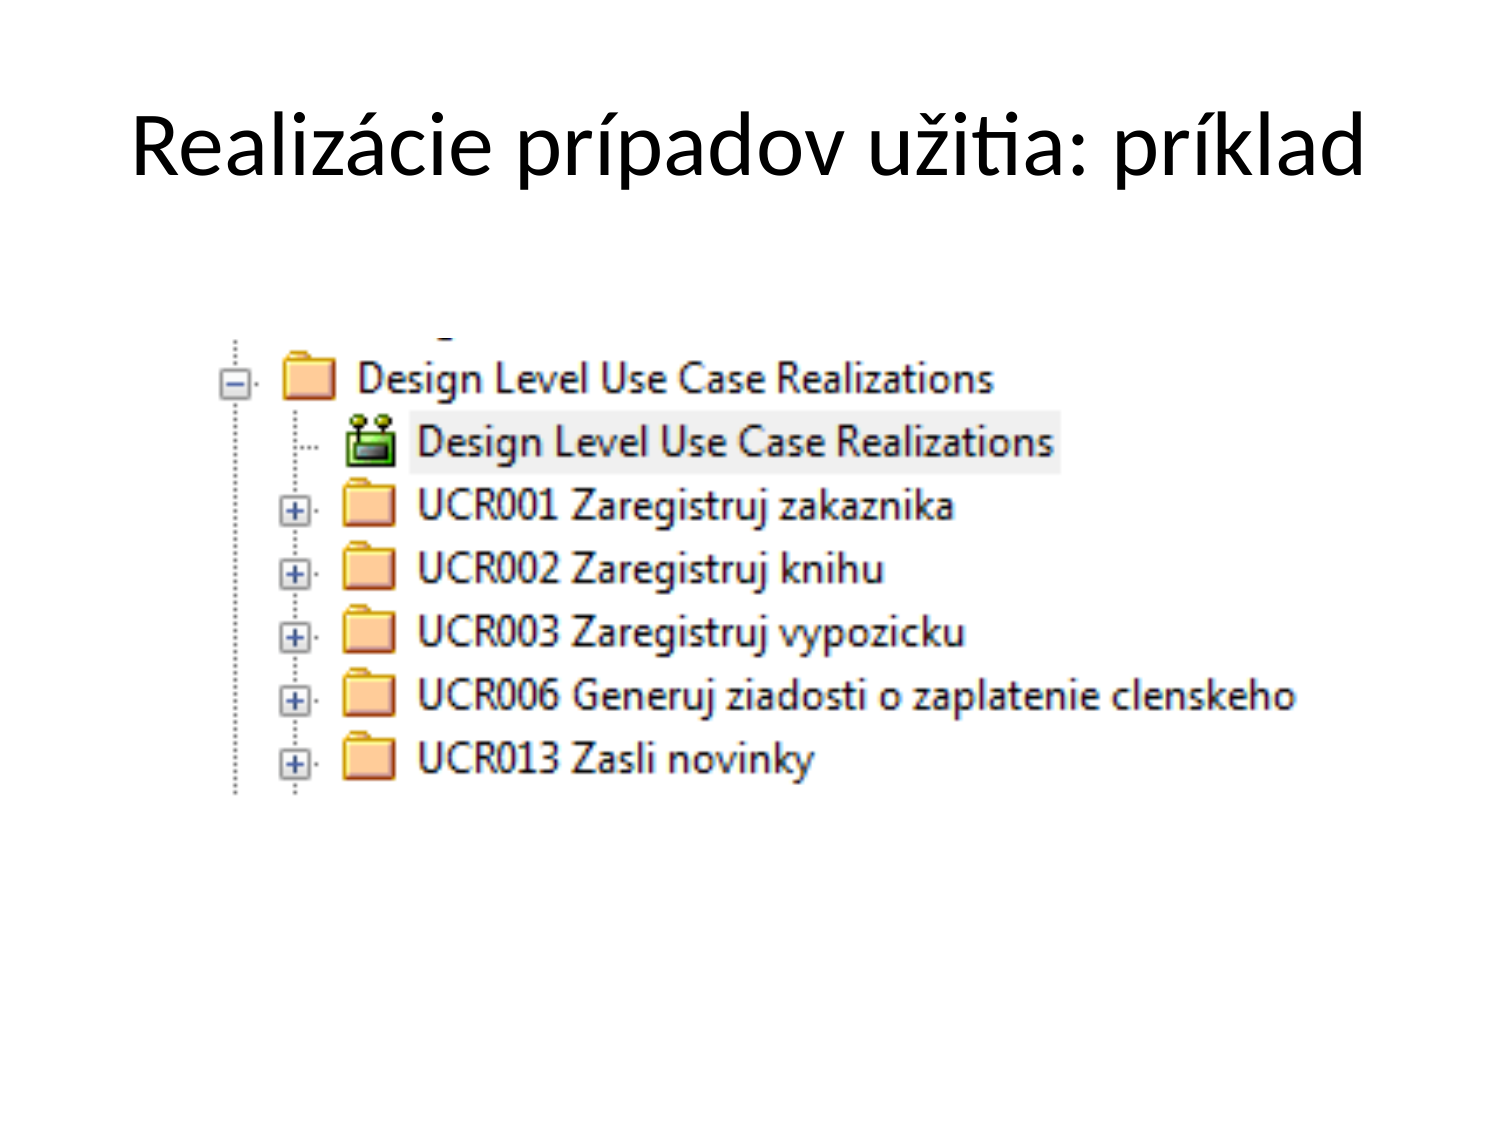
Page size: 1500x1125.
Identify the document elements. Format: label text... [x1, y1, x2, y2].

picture [182, 337, 1348, 799]
title Realizácie prípadov užitia: príklad [75, 45, 1425, 233]
